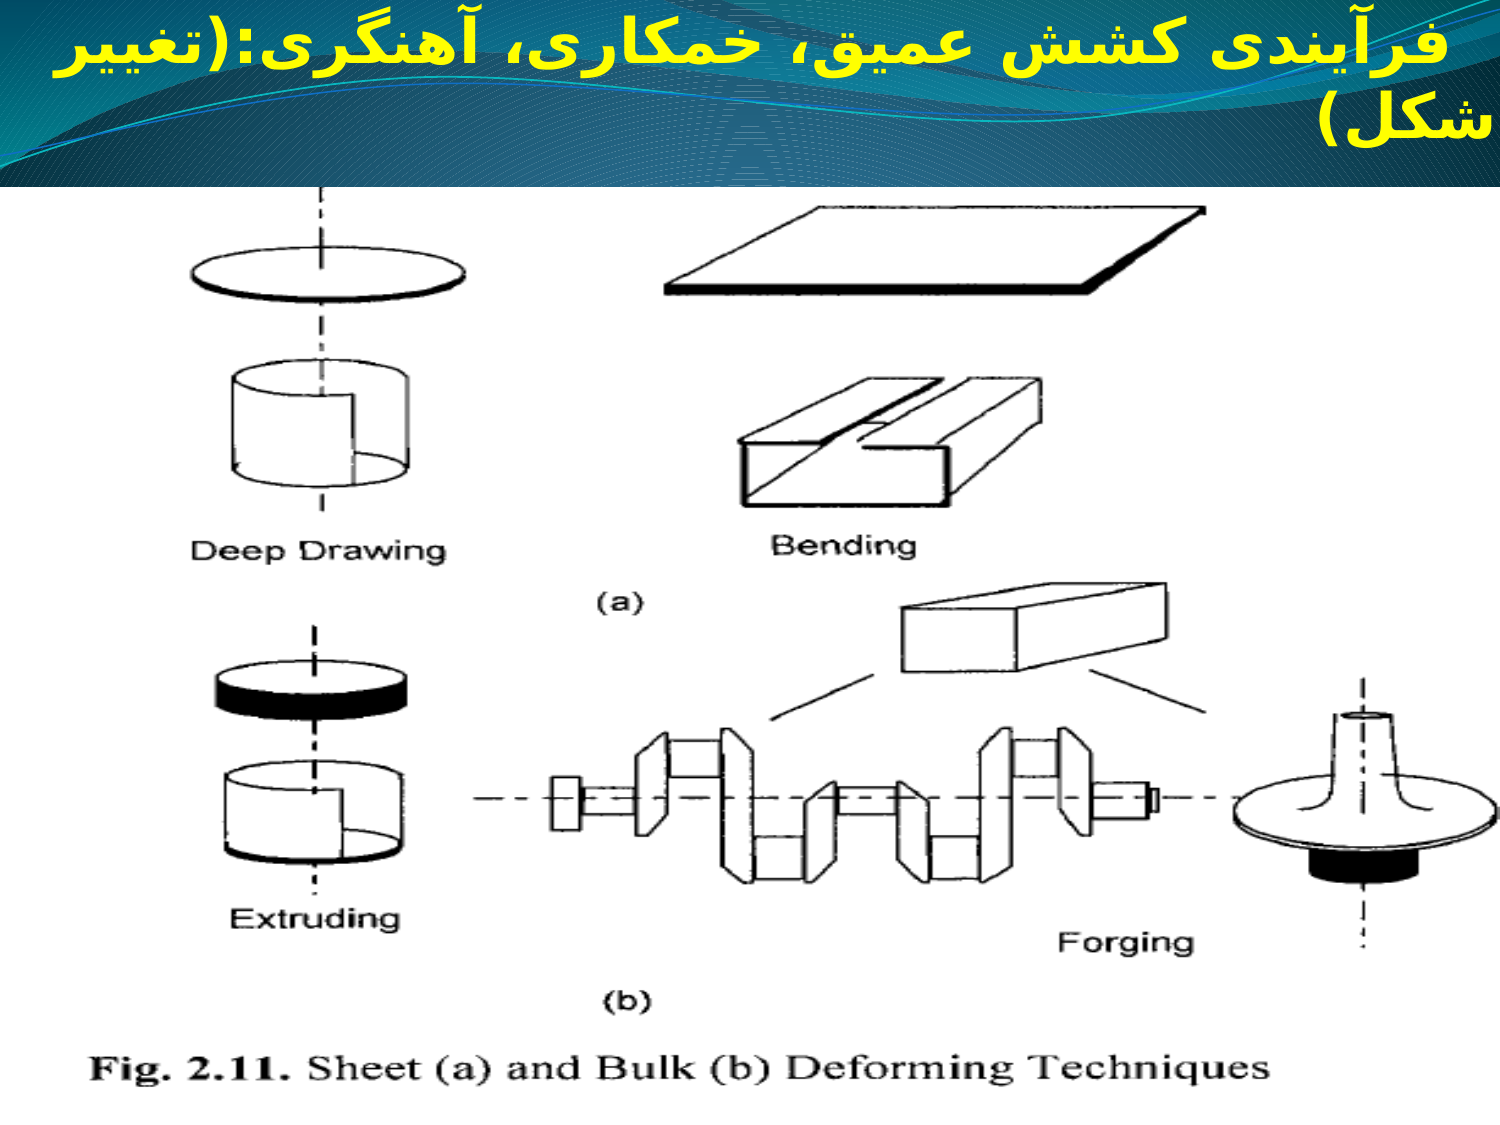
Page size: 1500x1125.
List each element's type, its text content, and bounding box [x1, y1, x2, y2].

picture [0, 187, 1500, 1125]
title فرآيندی کشش عمیق، خمکاری، آهنگری:(تغيير شكل) [0, 0, 1500, 187]
